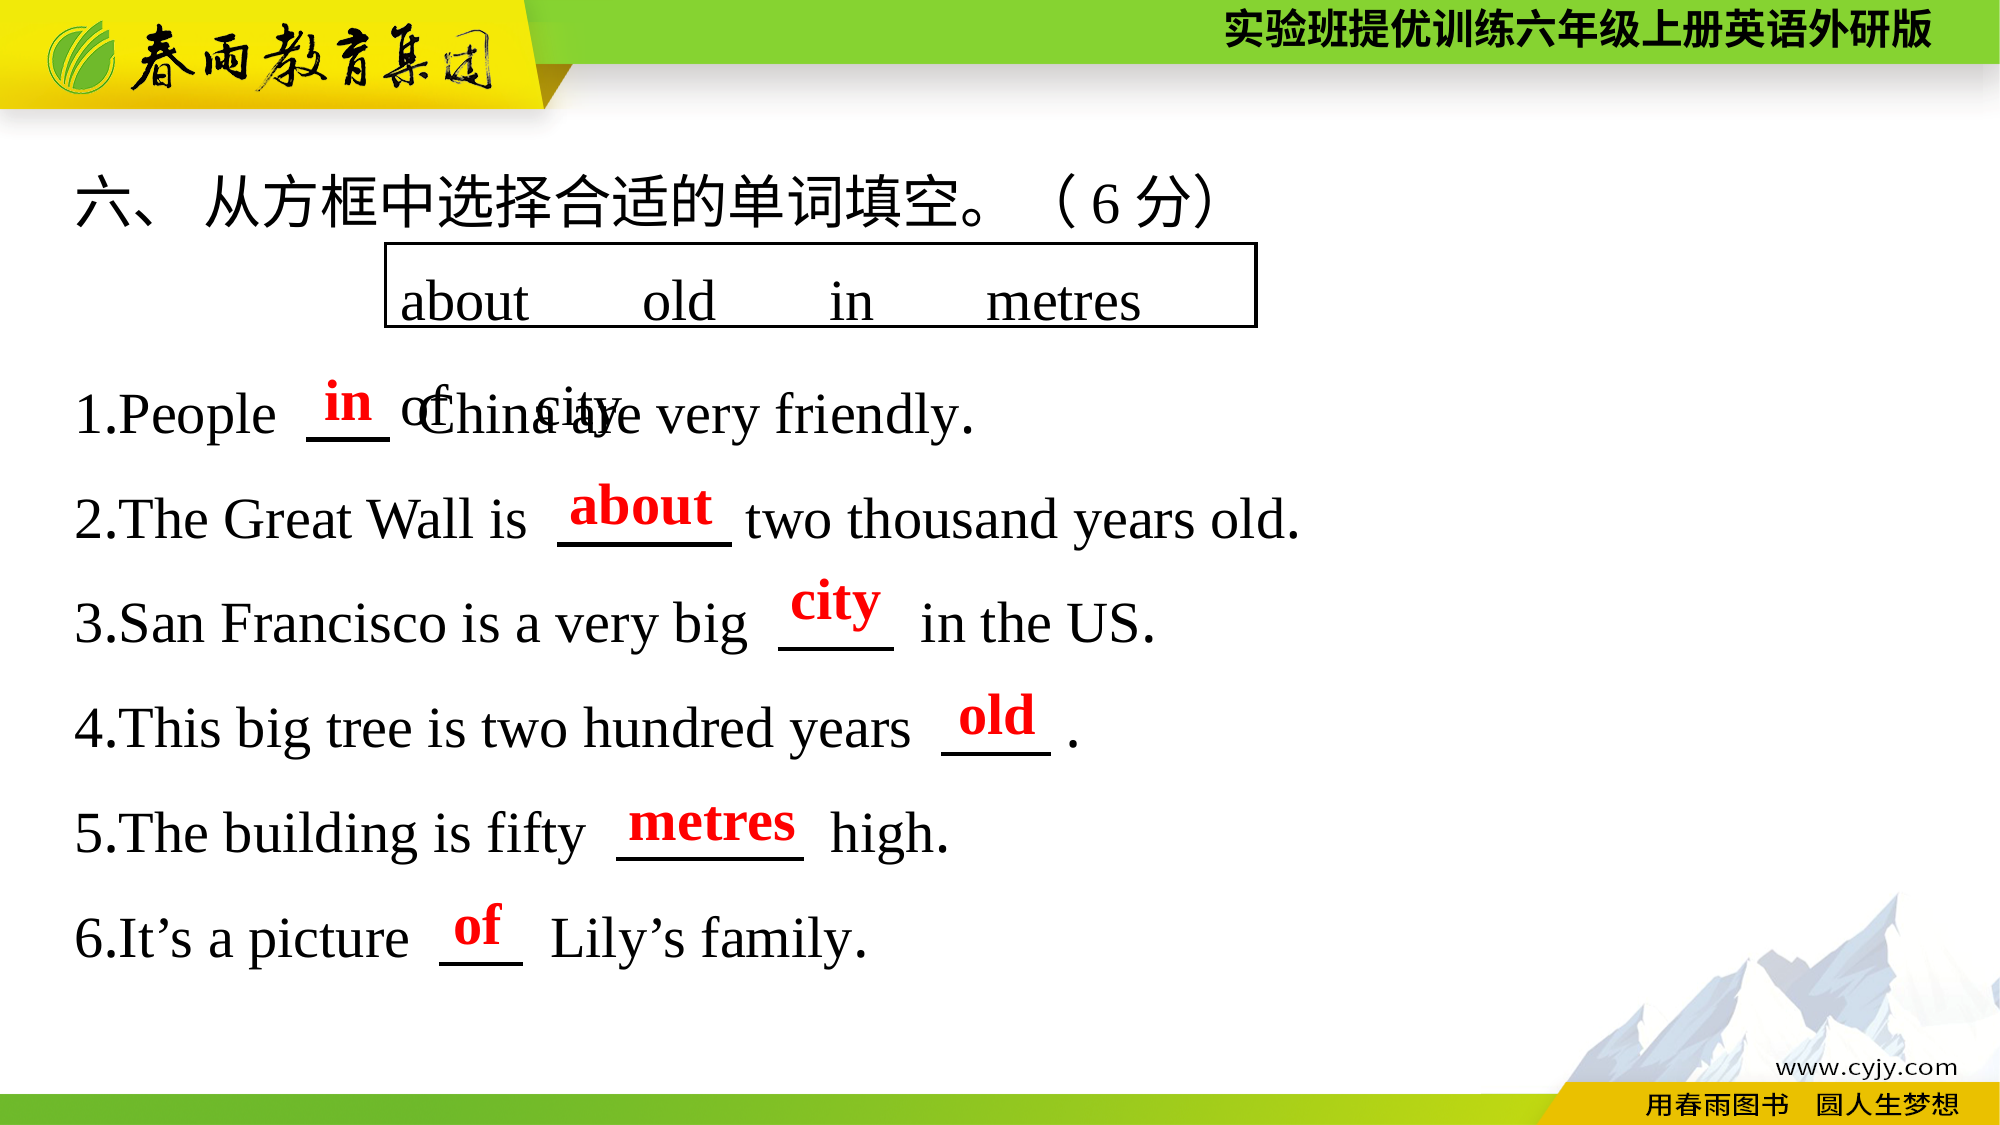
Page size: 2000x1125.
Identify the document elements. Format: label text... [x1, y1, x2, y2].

text_box in [309, 355, 389, 440]
text_box about old in metres of city [385, 219, 1256, 243]
picture [0, 0, 2000, 1125]
text_box city [776, 554, 897, 639]
text_box old [943, 668, 1052, 754]
text_box metres [614, 774, 811, 860]
text_box [385, 243, 1256, 327]
list 六、 从方框中选择合适的单词填空。（6分） 1.People China are very friendly. 2.The Great Wall is two thousand years old. 3.San Francisco is a very big in the US. 4.This big tree is two hundred years . 5.The building is fifty high. 6.It’s a picture Lily’s family. [59, 122, 1944, 986]
text_box about [555, 458, 728, 544]
text_box about old in metres of city [385, 327, 1256, 445]
text_box of [438, 878, 518, 964]
